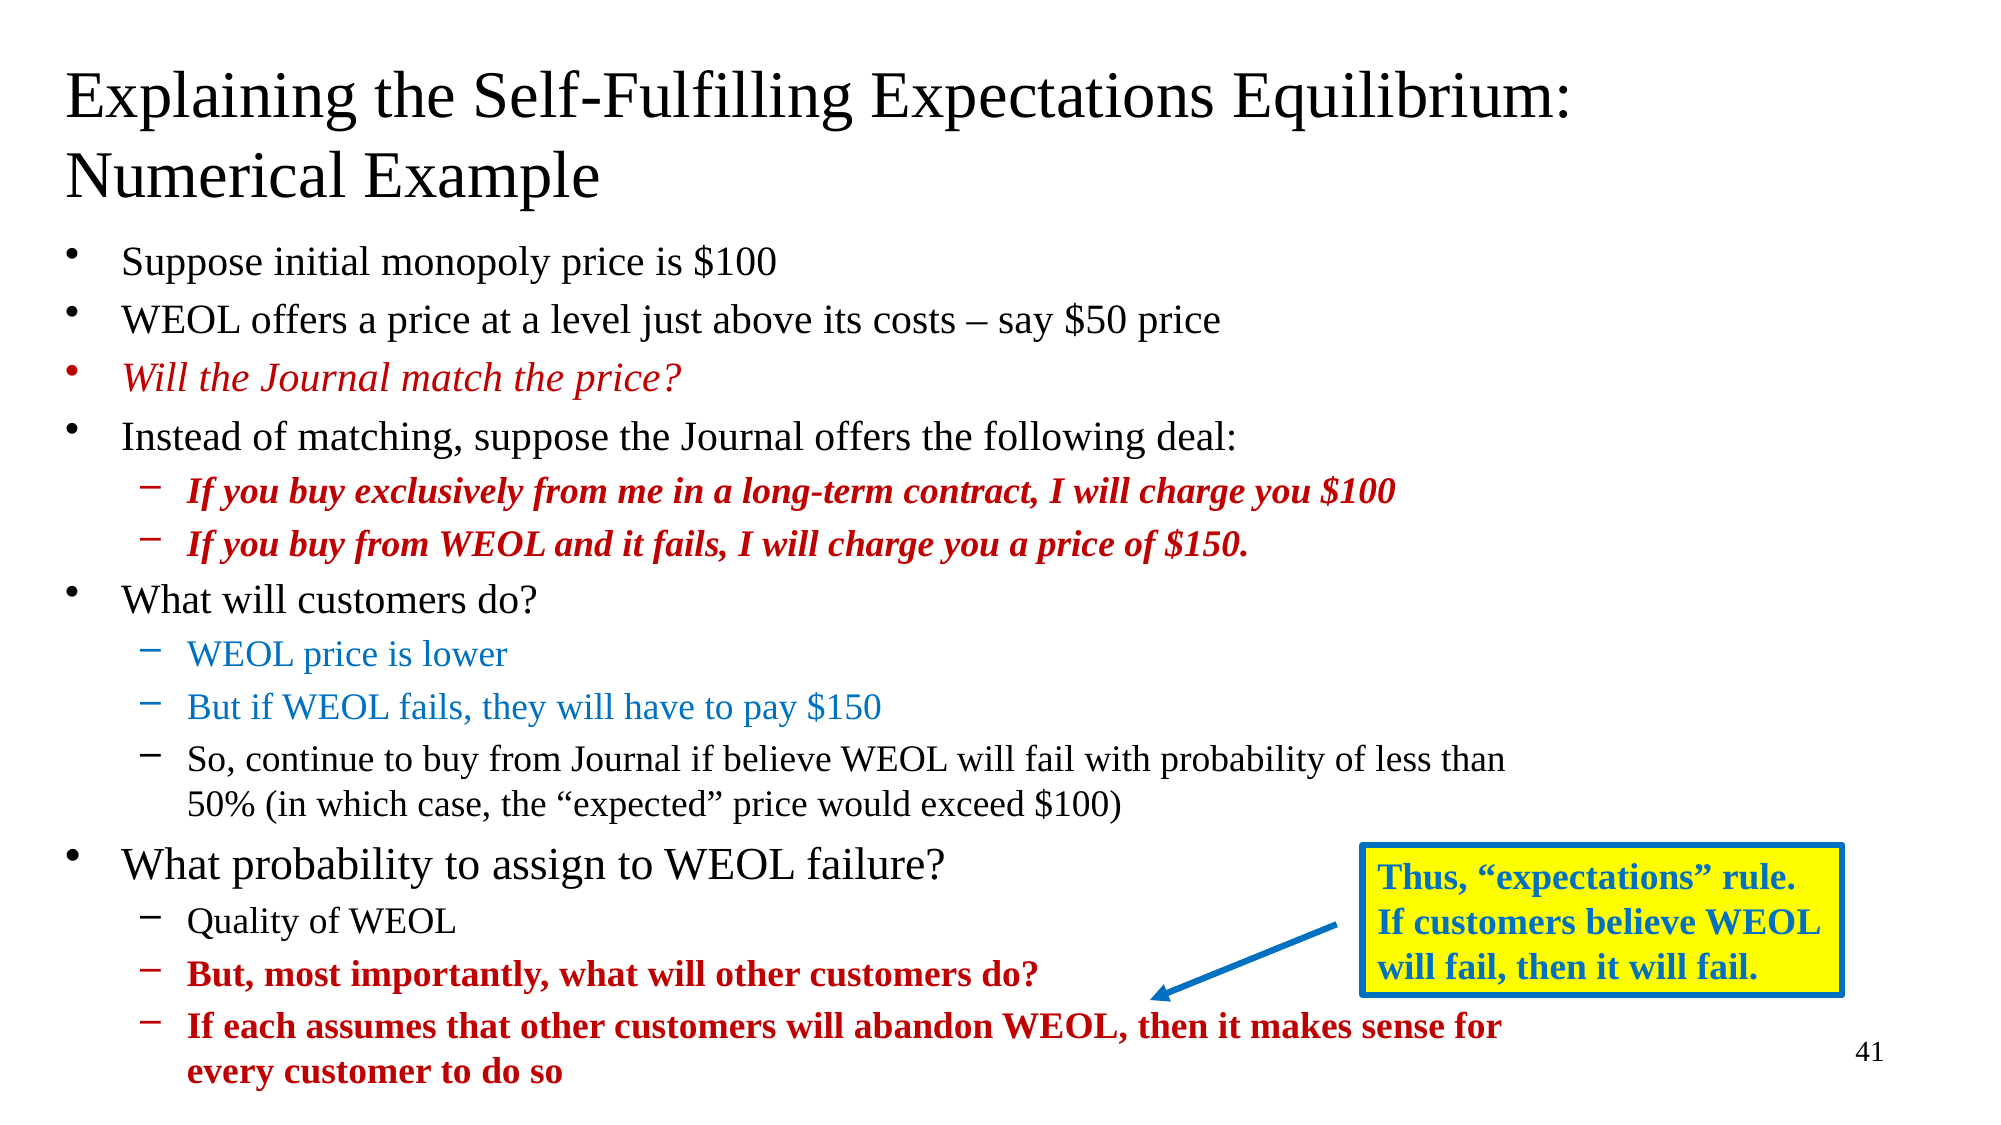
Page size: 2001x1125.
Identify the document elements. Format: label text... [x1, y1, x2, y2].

slide_number 41 [1433, 1024, 1901, 1103]
title Explaining the Self-Fulfilling Expectations Equilibrium: Numerical Example [50, 37, 1775, 225]
list Suppose initial monopoly price is $100 WEOL offers a price at a level just above its costs – say $50 price Will the Journal match the price? Instead of matching, suppose the Journal offers the following deal: If you buy exclusively from me in a long-term contract, I will charge you $100 If you buy from WEOL and it fails, I will charge you a price of $150. What will customers do? WEOL price is lower But if WEOL fails, they will have to pay $150 So, continue to buy from Journal if believe WEOL will fail with probability of less than 50% (in which case, the “expected” price would exceed $100) What probability to assign to WEOL failure? Quality of WEOL But, most importantly, what will other customers do? If each assumes that other customers will abandon WEOL, then it makes sense for every customer to do so [50, 226, 1563, 969]
text_box Thus, “expectations” rule. If customers believe WEOL will fail, then it will fail. [1362, 844, 1843, 995]
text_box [1149, 923, 1337, 1001]
